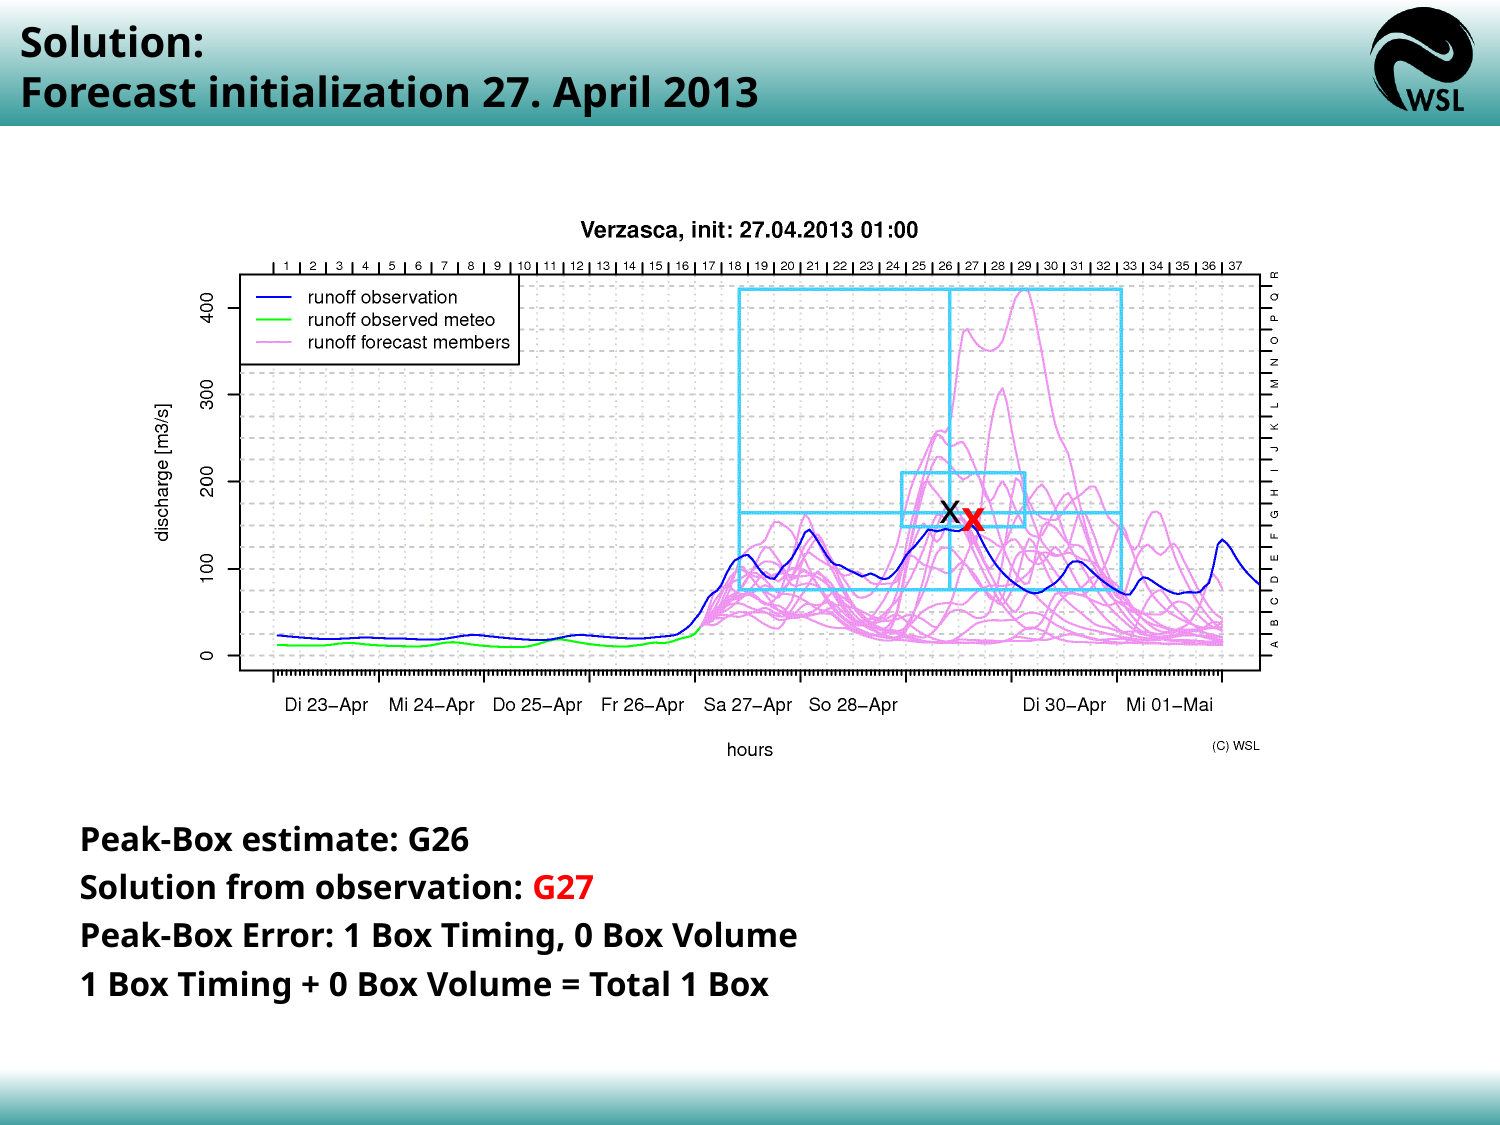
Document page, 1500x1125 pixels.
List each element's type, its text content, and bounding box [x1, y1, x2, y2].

text_box Solution: Forecast initialization 27. April 2013 [4, 8, 1388, 138]
picture [149, 184, 1351, 785]
text_box Peak-Box estimate: G26 Solution from observation: G27 Peak-Box Error: 1 Box Timing, 0 Box Volume 1 Box Timing + 0 Box Volume = Total 1 Box [64, 810, 1376, 1010]
picture [1370, 7, 1475, 111]
